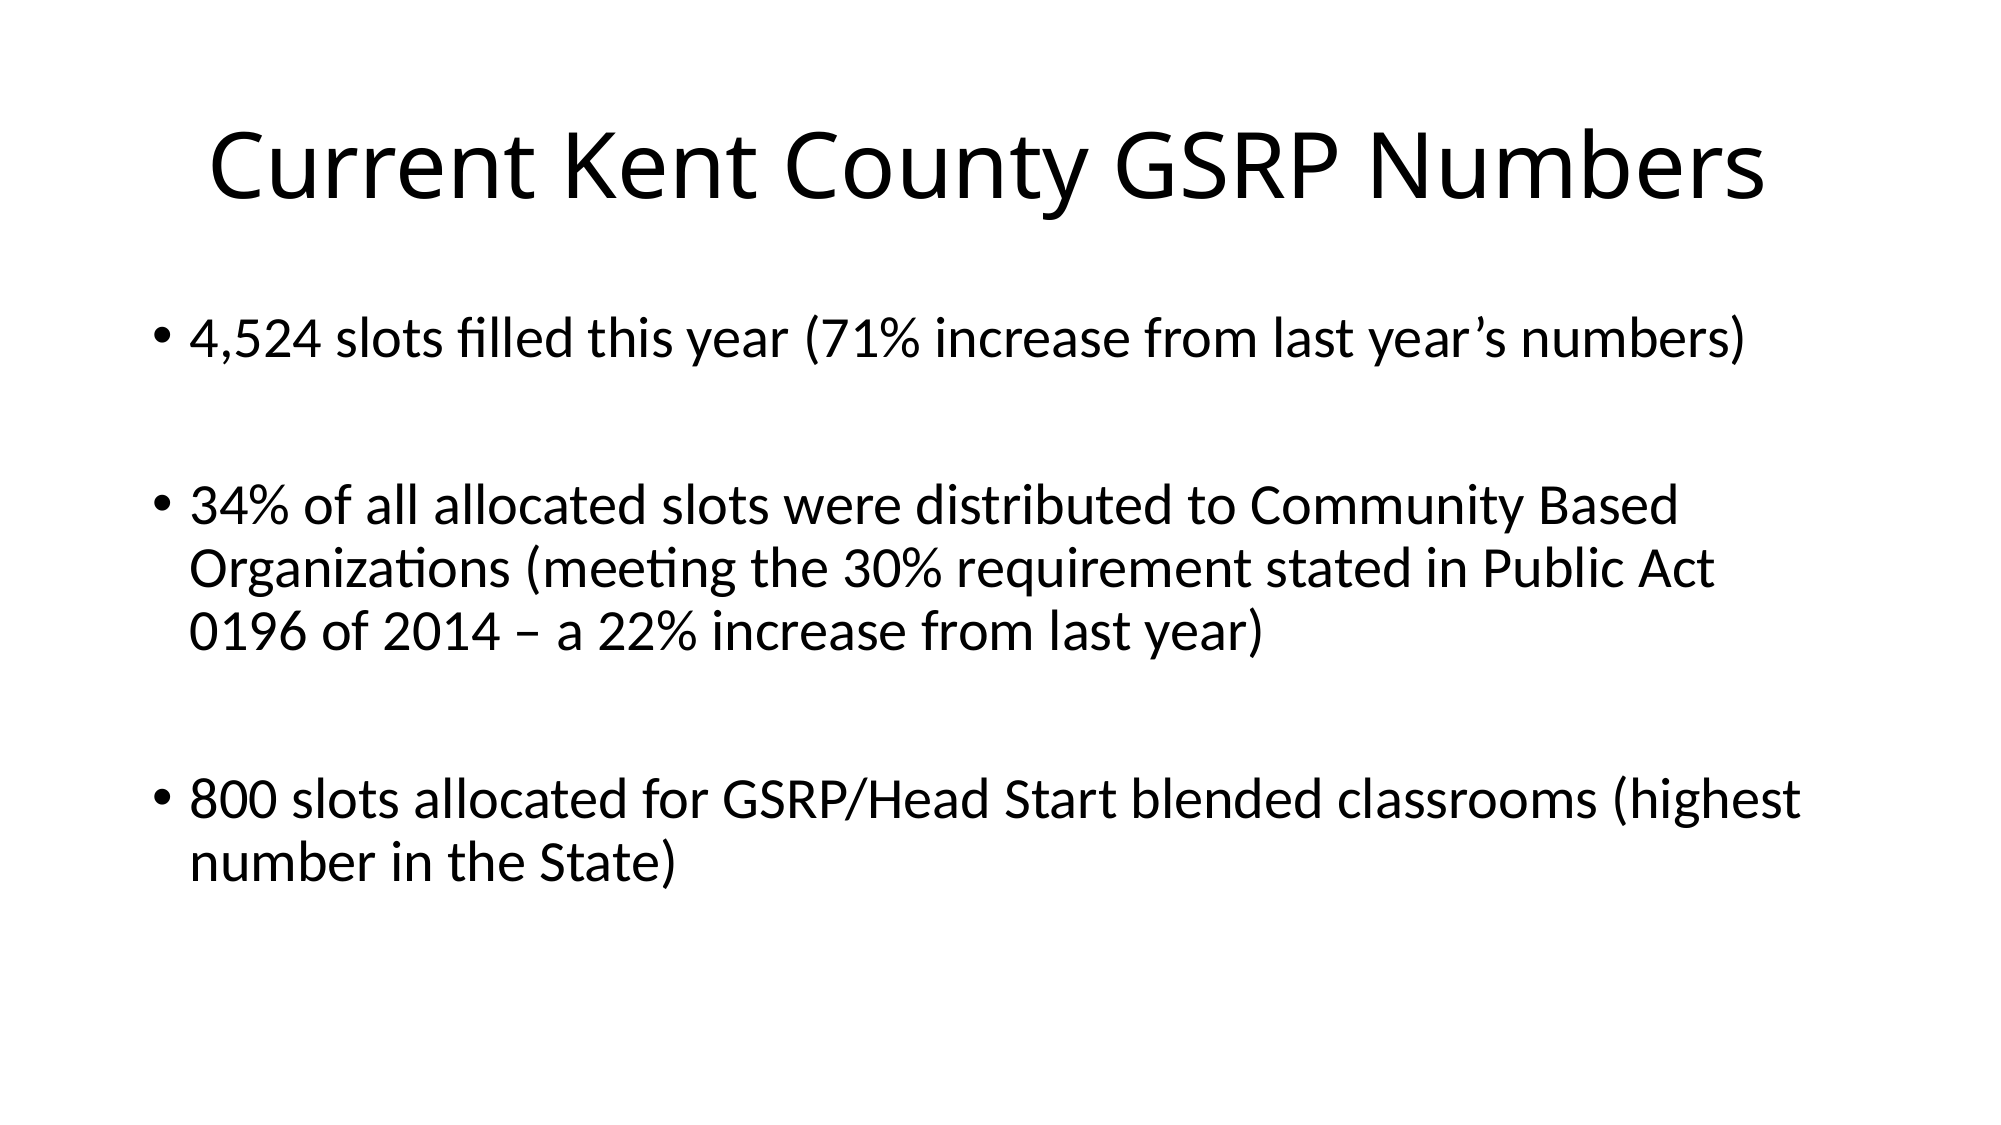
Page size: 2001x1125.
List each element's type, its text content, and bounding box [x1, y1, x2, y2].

list 4,524 slots filled this year (71% increase from last year’s numbers) 34% of all allocated slots were distributed to Community Based Organizations (meeting the 30% requirement stated in Public Act 0196 of 2014 – a 22% increase from last year) 800 slots allocated for GSRP/Head Start blended classrooms (highest number in the State) [137, 299, 1863, 1014]
title Current Kent County GSRP Numbers [137, 59, 1863, 278]
